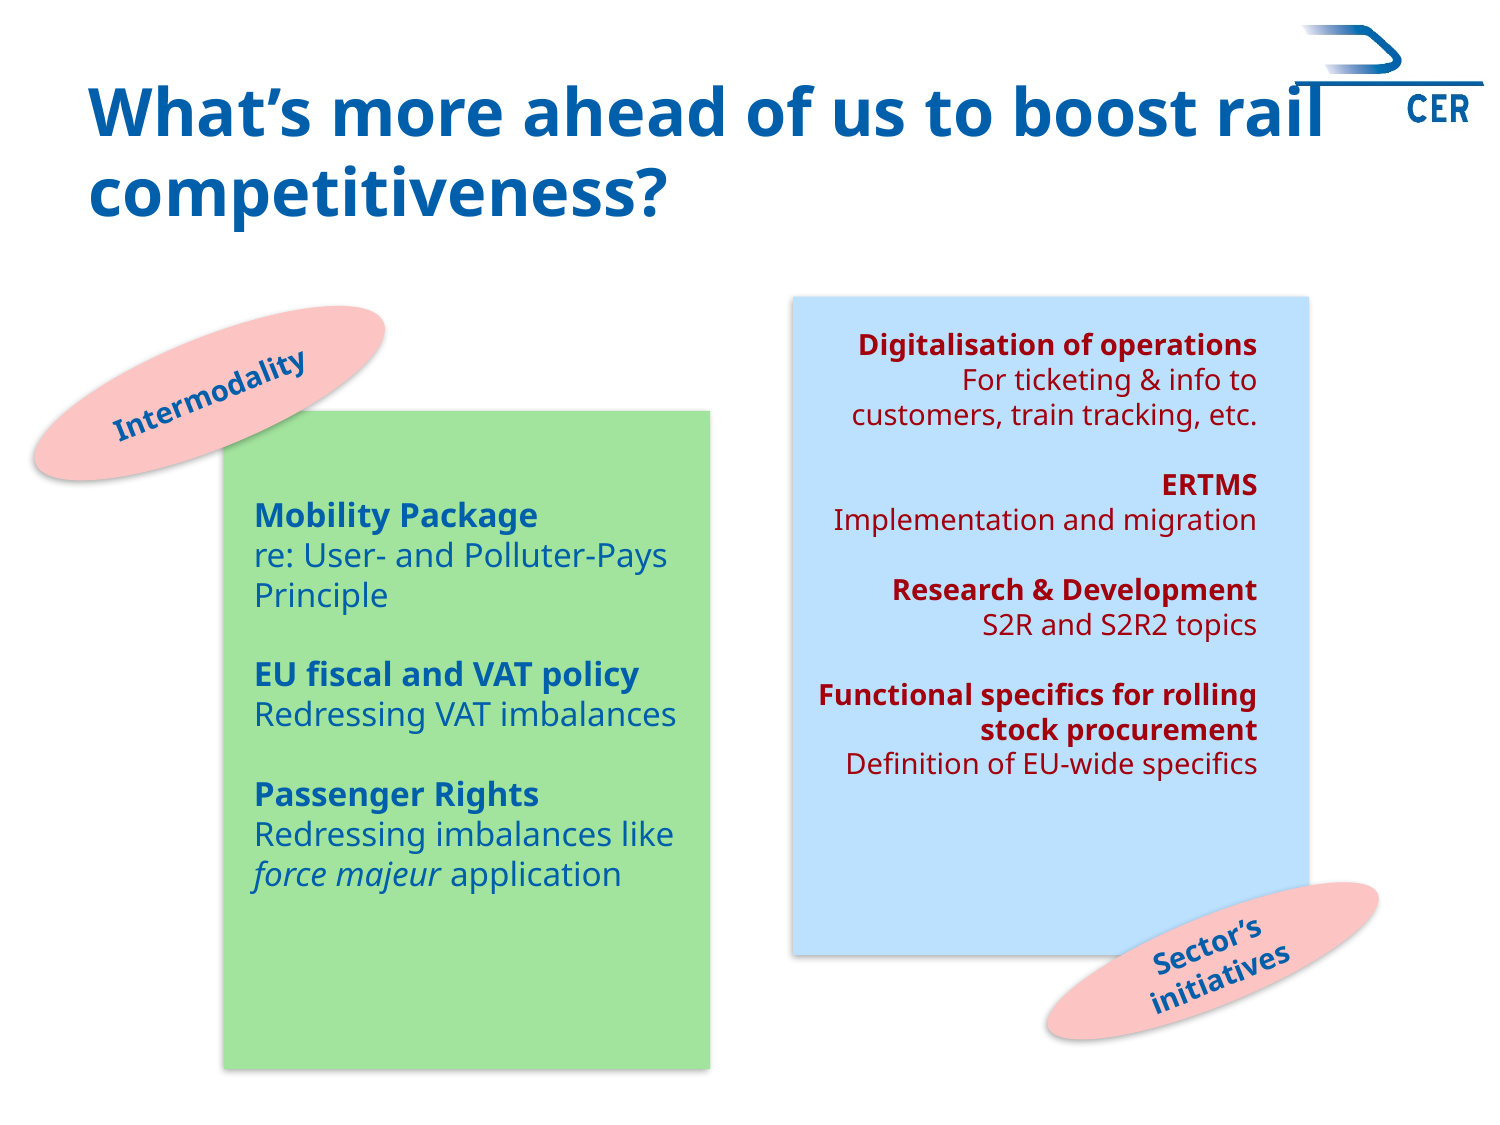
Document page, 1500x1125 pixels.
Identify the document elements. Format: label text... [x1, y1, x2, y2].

text_box [223, 410, 711, 1070]
text_box What’s more ahead of us to boost rail competitiveness? [77, 64, 1343, 178]
text_box [792, 296, 1310, 956]
text_box Mobility Package re: User- and Polluter-Pays Principle EU fiscal and VAT policy Redressing VAT imbalances Passenger Rights Redressing imbalances like force majeur application [238, 452, 714, 901]
text_box Sector’s initiatives [1046, 881, 1380, 1041]
text_box Intermodality [33, 305, 386, 482]
picture [1275, 9, 1500, 135]
text_box Digitalisation of operations For ticketing & info to customers, train tracking, etc. ERTMS Implementation and migration Research & Development S2R and S2R2 topics Functional specifics for rolling stock procurement Definition of EU-wide specifics [797, 319, 1273, 856]
